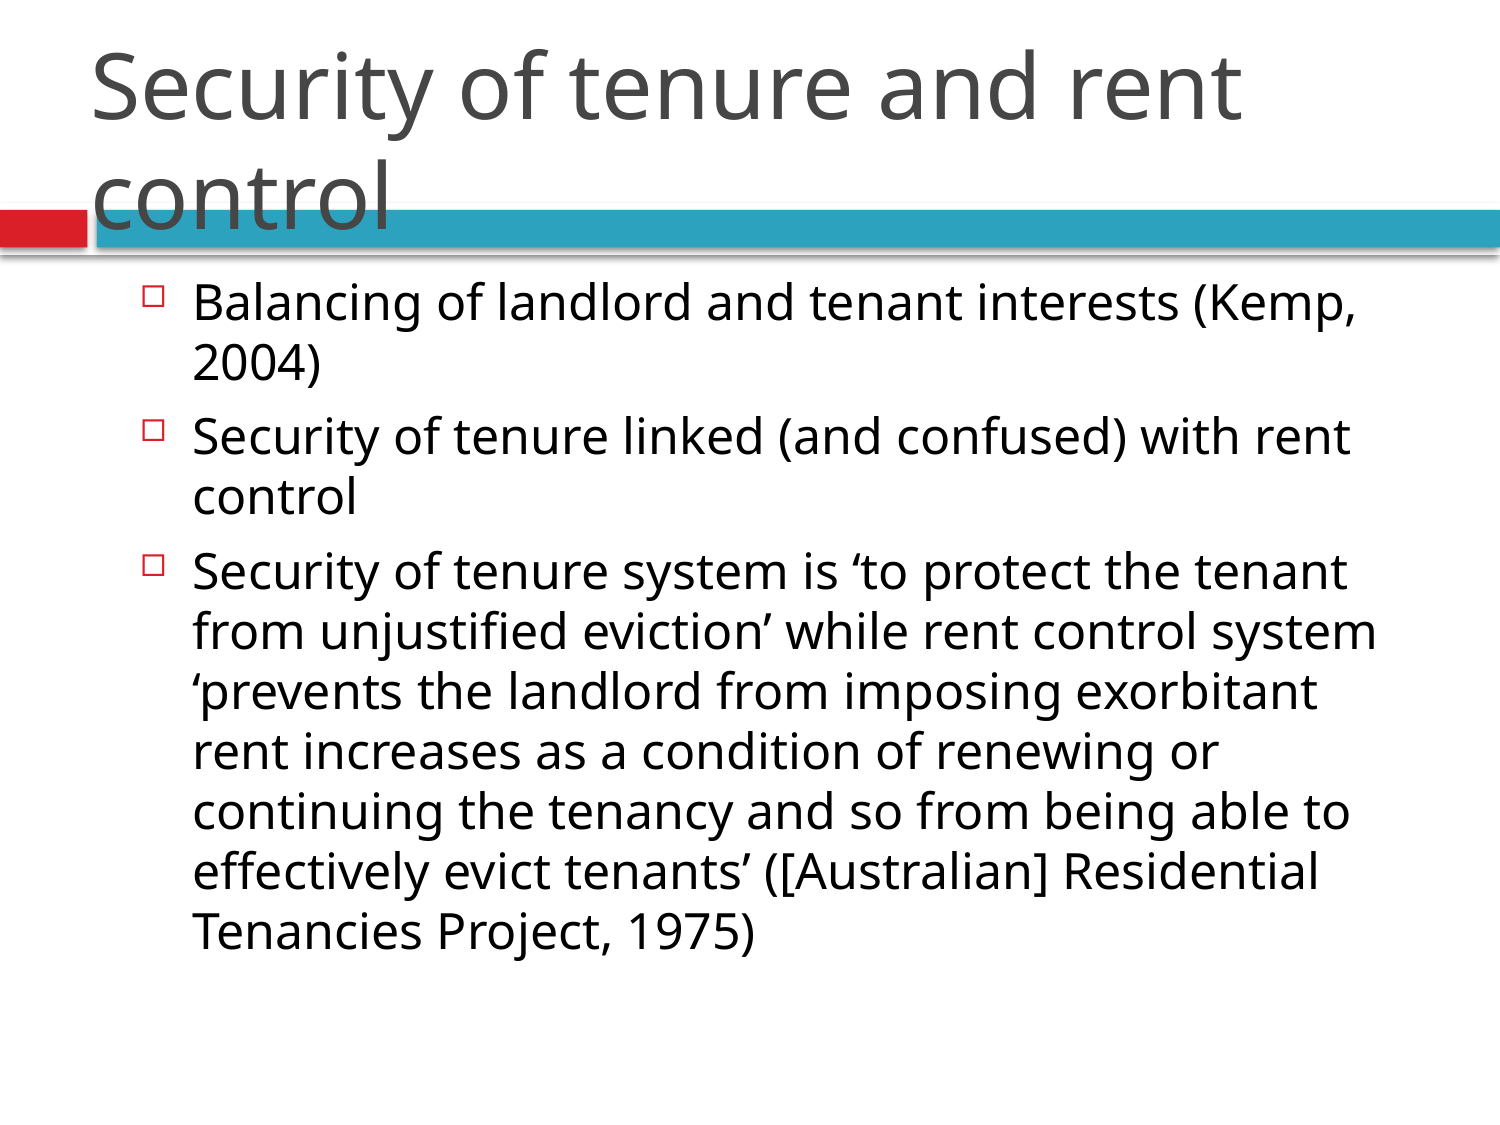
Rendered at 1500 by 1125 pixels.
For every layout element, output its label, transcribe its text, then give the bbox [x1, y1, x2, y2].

title Security of tenure and rent control [74, 62, 1426, 213]
list Balancing of landlord and tenant interests (Kemp, 2004) Security of tenure linked (and confused) with rent control Security of tenure system is ‘to protect the tenant from unjustified eviction’ while rent control system ‘prevents the landlord from imposing exorbitant rent increases as a condition of renewing or continuing the tenancy and so from being able to effectively evict tenants’ ([Australian] Residential Tenancies Project, 1975) [124, 262, 1426, 1006]
